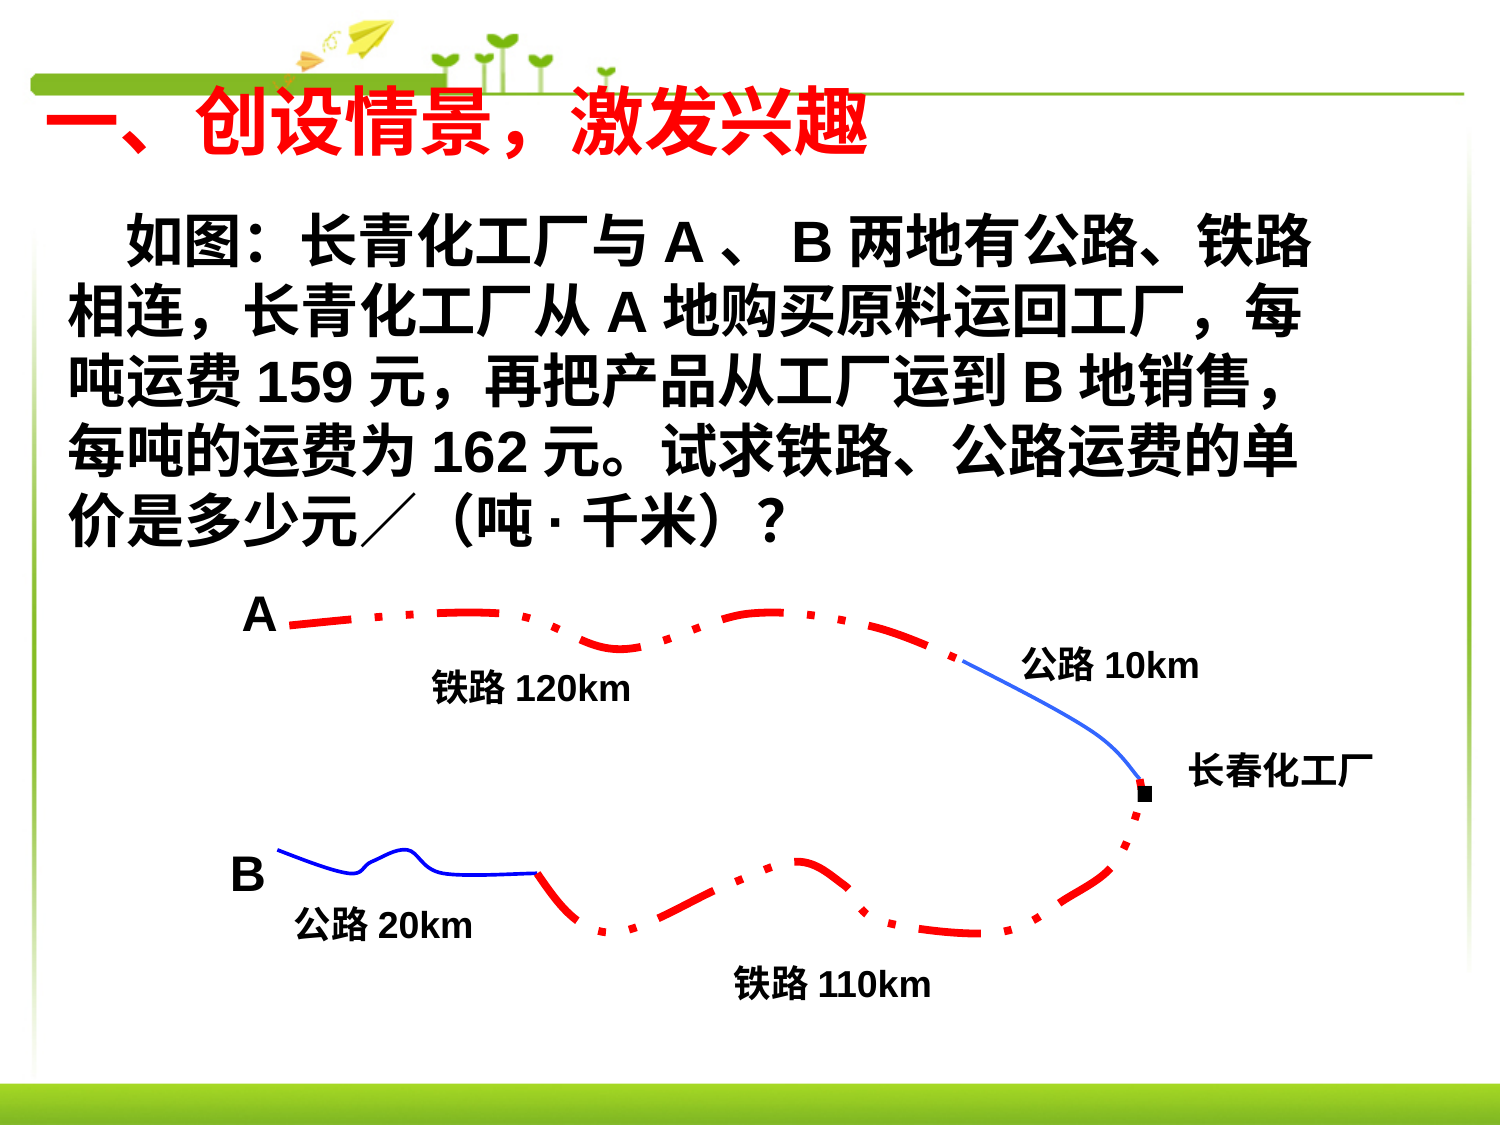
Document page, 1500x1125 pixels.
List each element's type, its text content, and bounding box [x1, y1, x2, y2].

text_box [206, 573, 1400, 1013]
text_box 如图：长青化工厂与A、B两地有公路、铁路相连，长青化工厂从A地购买原料运回工厂，每吨运费159元，再把产品从工厂运到B地销售，每吨的运费为162元。试求铁路、公路运费的单价是多少元∕（吨·千米）？ [53, 196, 1333, 562]
picture [0, 0, 1500, 1125]
text_box 一、创设情景，激发兴趣 [29, 66, 885, 172]
